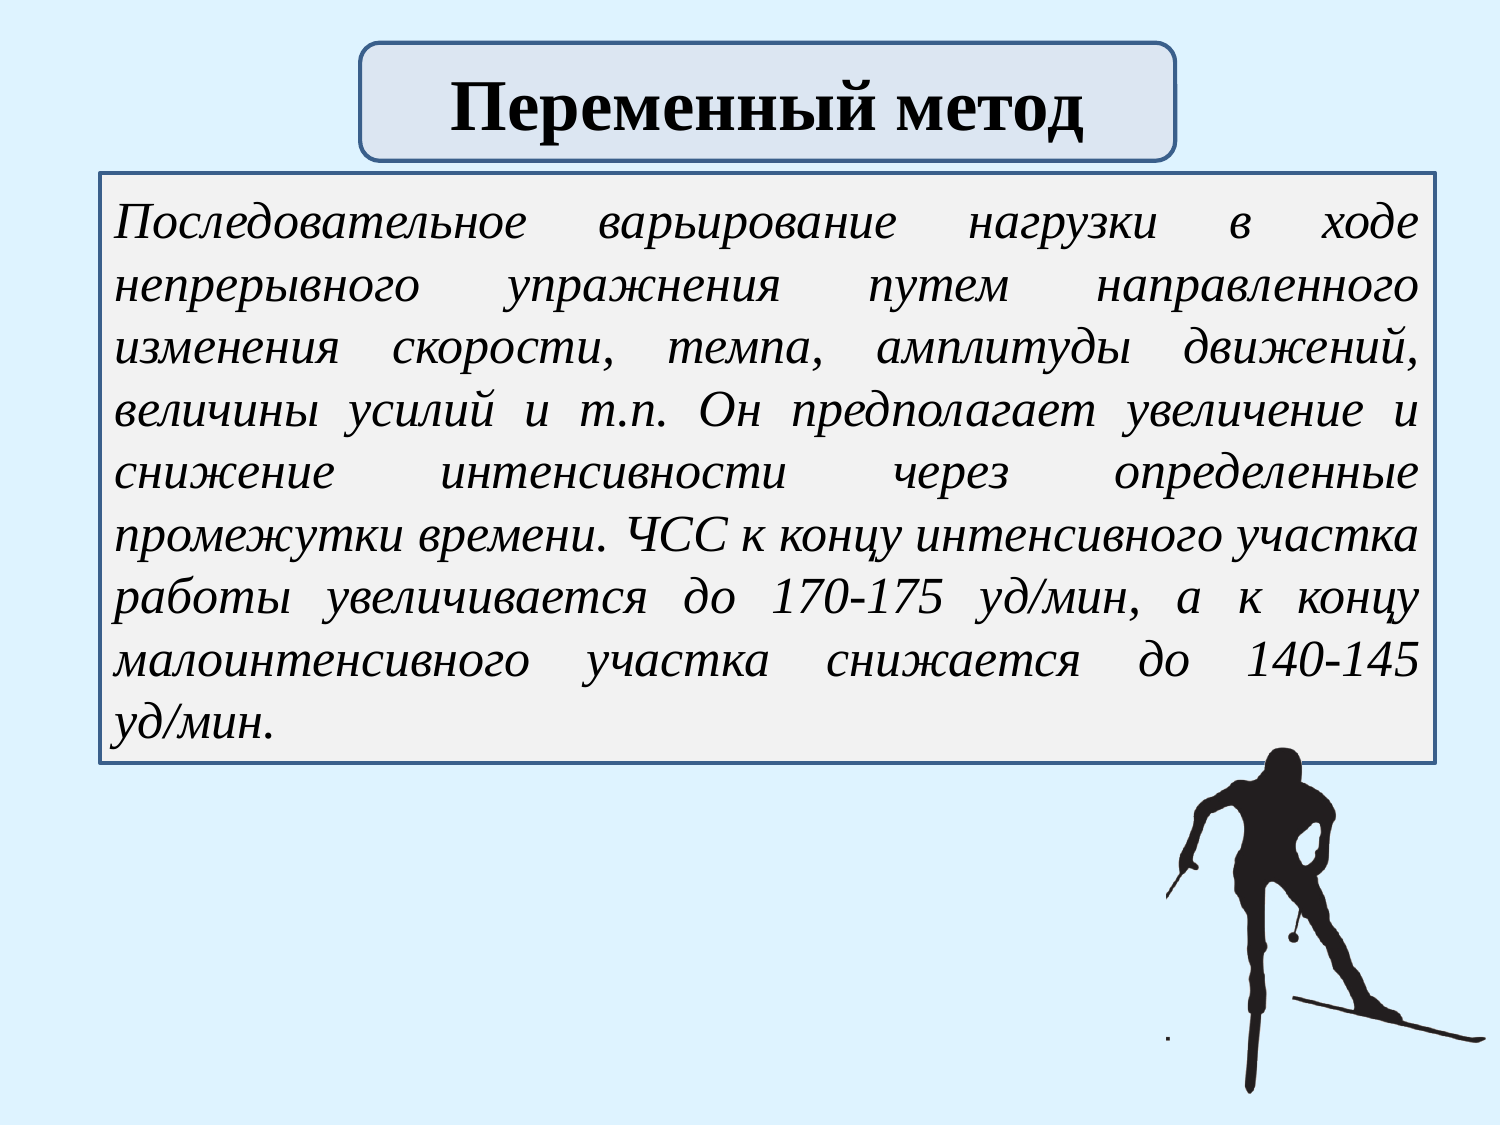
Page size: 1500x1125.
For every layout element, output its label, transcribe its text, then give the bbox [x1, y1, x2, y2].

text_box Переменный метод [358, 40, 1178, 163]
picture [1009, 715, 1500, 1125]
text_box Последовательное варьирование нагрузки в ходе непрерывного упражнения путем направленного изменения скорости, темпа, амплитуды движений, величины усилий и т.п. Он предполагает увеличение и снижение интенсивности через определенные промежутки времени. ЧСС к концу интенсивного участка работы увеличивается до 170-175 уд/мин, а к концу малоинтенсивного участка снижается до 140-145 уд/мин. [98, 171, 1437, 765]
